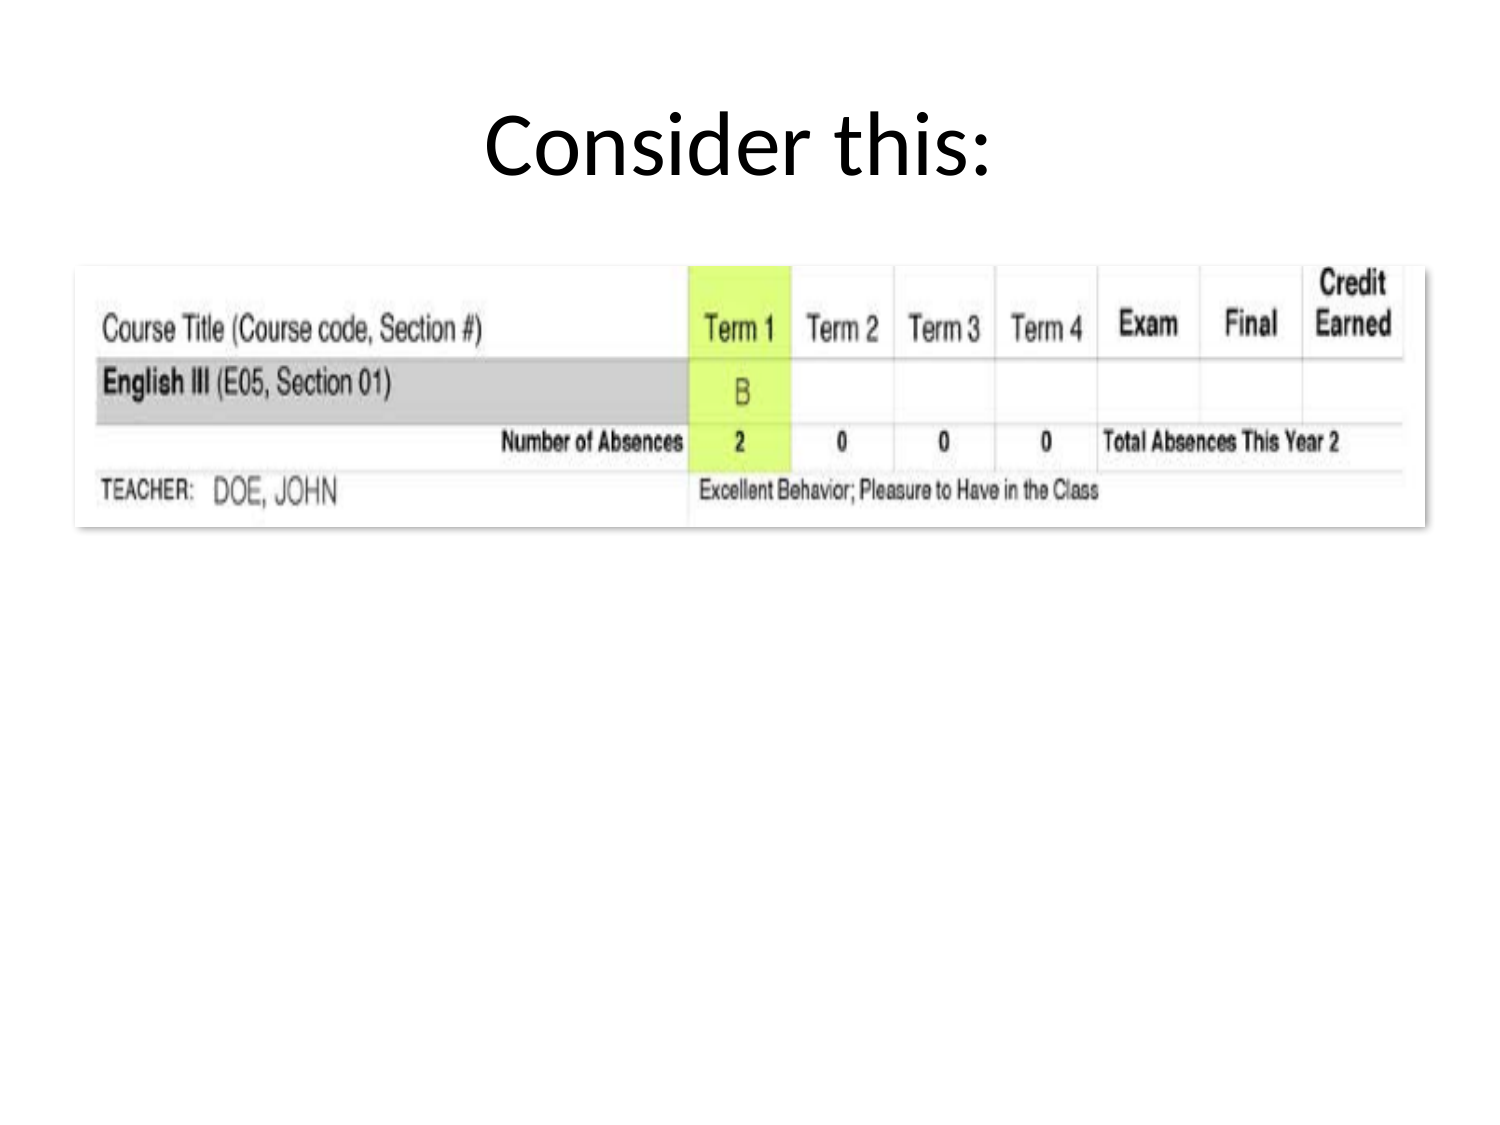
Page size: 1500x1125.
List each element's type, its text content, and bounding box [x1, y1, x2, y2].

title Consider this: [75, 45, 1425, 233]
picture [74, 266, 1426, 527]
